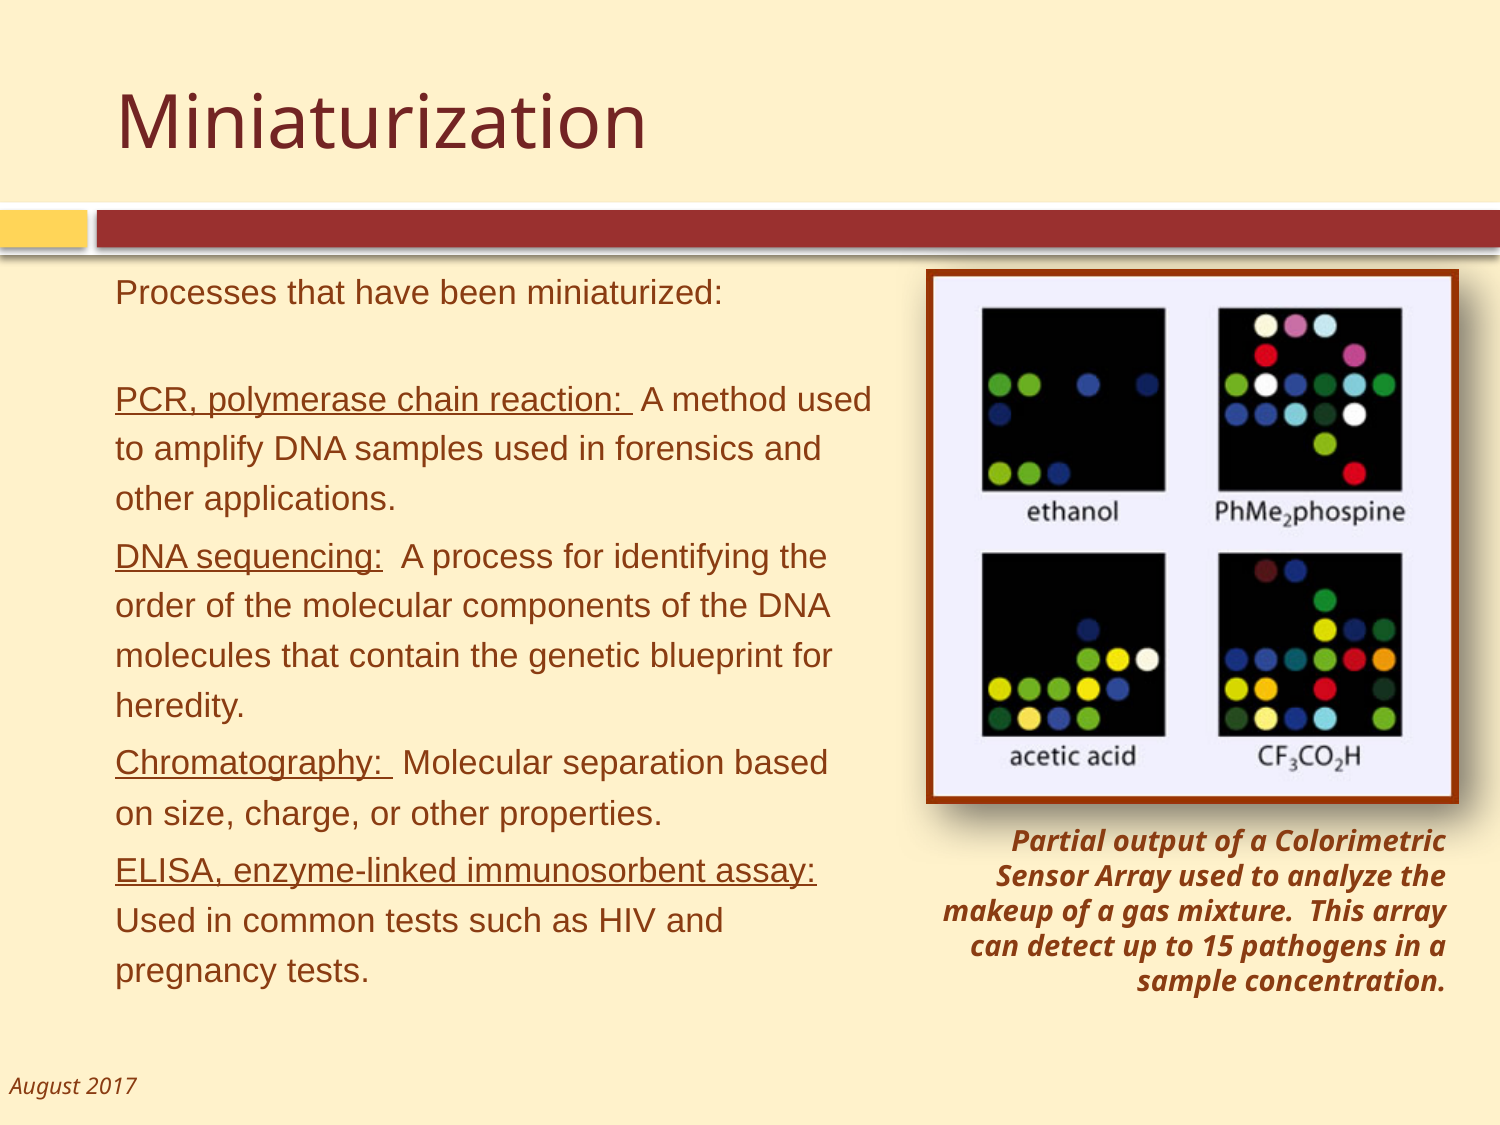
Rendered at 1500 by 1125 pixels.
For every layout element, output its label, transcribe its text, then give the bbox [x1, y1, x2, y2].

text_box Partial output of a Colorimetric Sensor Array used to analyze the makeup of a gas mixture. This array can detect up to 15 pathogens in a sample concentration. [921, 815, 1462, 1042]
list Processes that have been miniaturized: PCR, polymerase chain reaction: A method used to amplify DNA samples used in forensics and other applications. DNA sequencing: A process for identifying the order of the molecular components of the DNA molecules that contain the genetic blueprint for heredity. Chromatography: Molecular separation based on size, charge, or other properties. ELISA, enzyme-linked immunosorbent assay: Used in common tests such as HIV and pregnancy tests. [100, 262, 890, 1000]
picture [925, 269, 1459, 804]
title Miniaturization [100, 37, 1438, 200]
